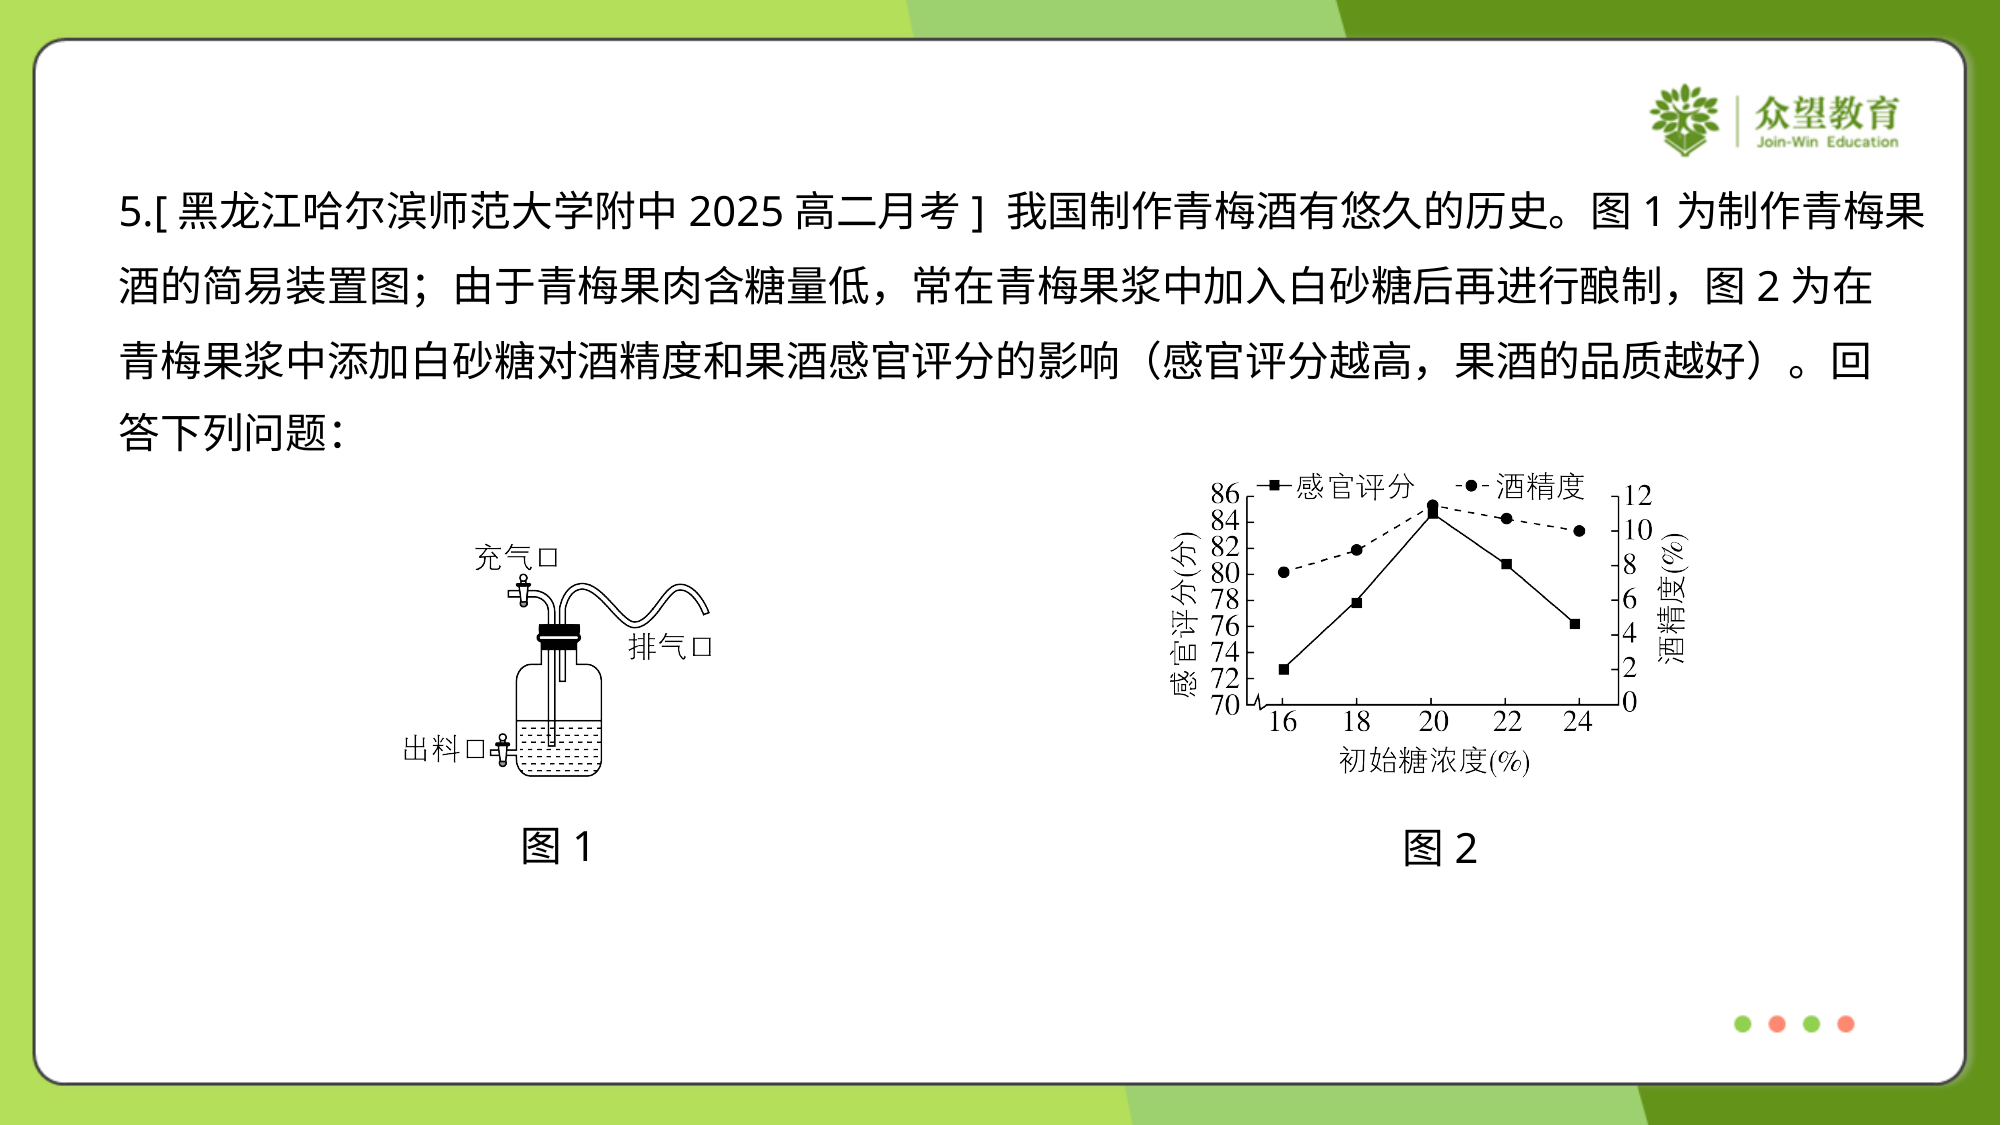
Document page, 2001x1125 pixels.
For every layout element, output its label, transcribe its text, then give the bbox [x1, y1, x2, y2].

text_box 5.[黑龙江哈尔滨师范大学附中2025高二月考] 我国制作青梅酒有悠久的历史。图1为制作青梅果 酒的简易装置图；由于青梅果肉含糖量低，常在青梅果浆中加入白砂糖后再进行酿制，图2为在 青梅果浆中添加白砂糖对酒精度和果酒感官评分的影响（感官评分越高，果酒的品质越好）。回 答下列问题： [118, 159, 1883, 450]
picture [0, 0, 2000, 1125]
text_box 图2 [1402, 798, 1479, 932]
text_box 图1 [520, 797, 597, 931]
